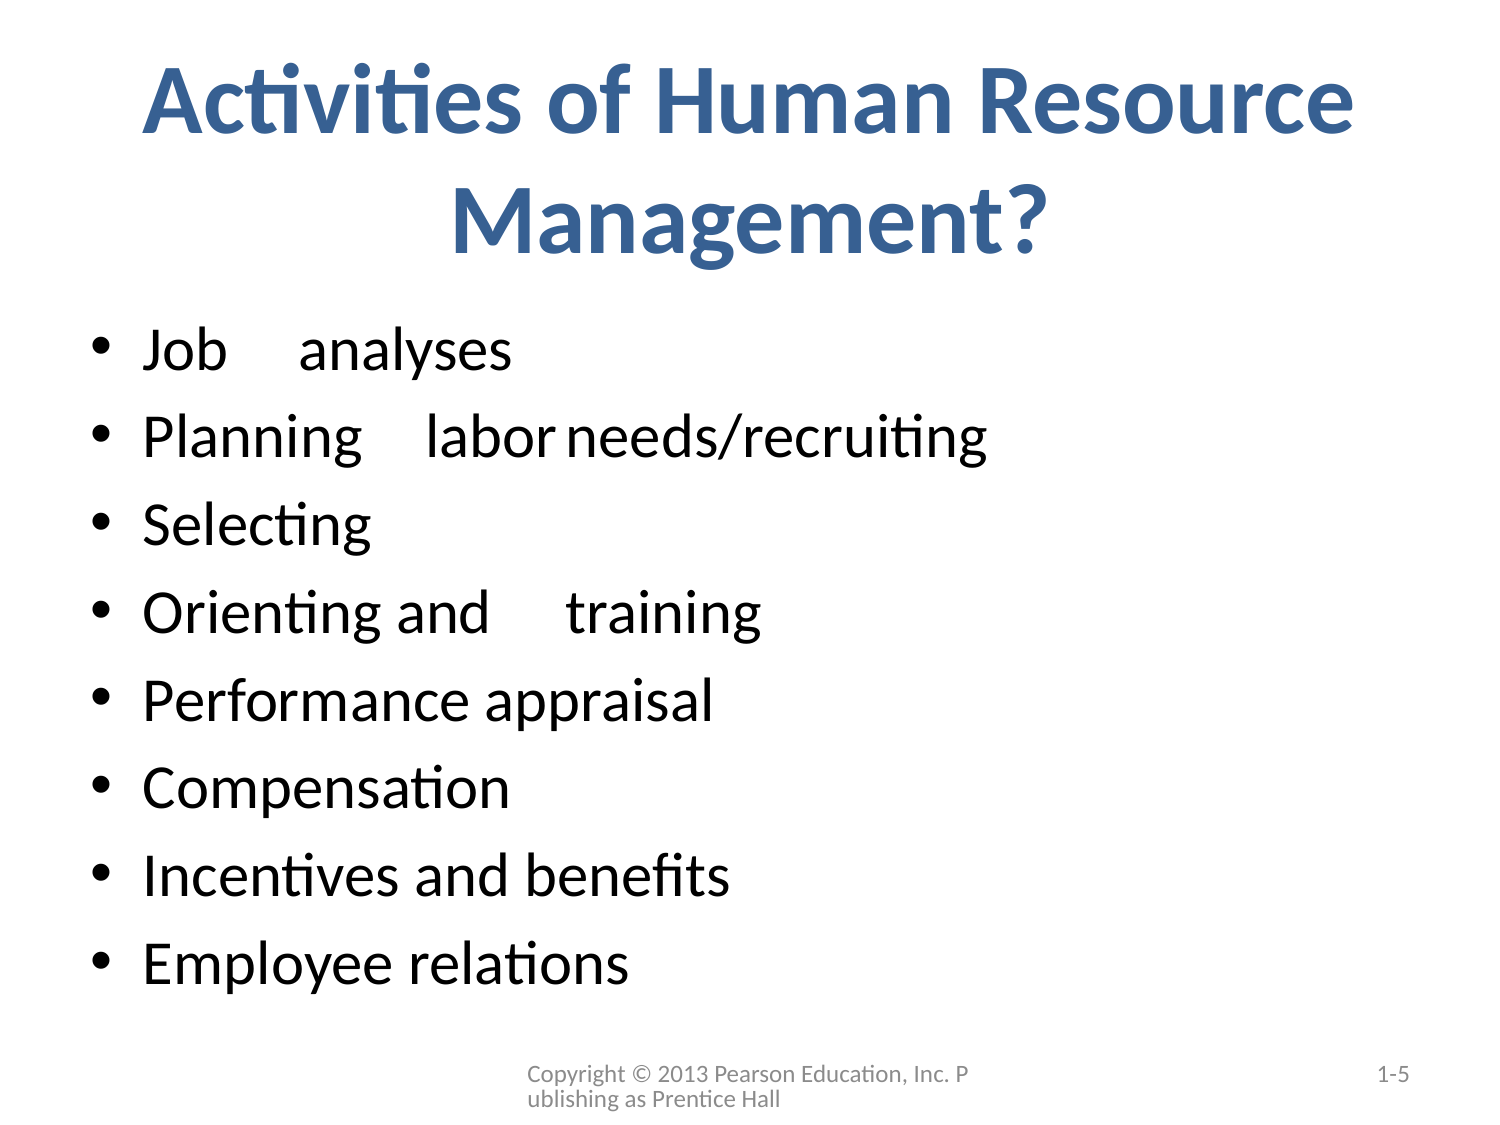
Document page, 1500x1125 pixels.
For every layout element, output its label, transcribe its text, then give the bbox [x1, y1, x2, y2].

title Activities of Human Resource Management? [75, 45, 1425, 263]
footer Copyright © 2013 Pearson Education, Inc. Publishing as Prentice Hall [512, 1042, 988, 1103]
list Job analyses Planning labor needs/recruiting Selecting Orienting and training Performance appraisal Compensation Incentives and benefits Employee relations [75, 299, 1425, 1005]
slide_number 1-5 [1074, 1042, 1425, 1103]
